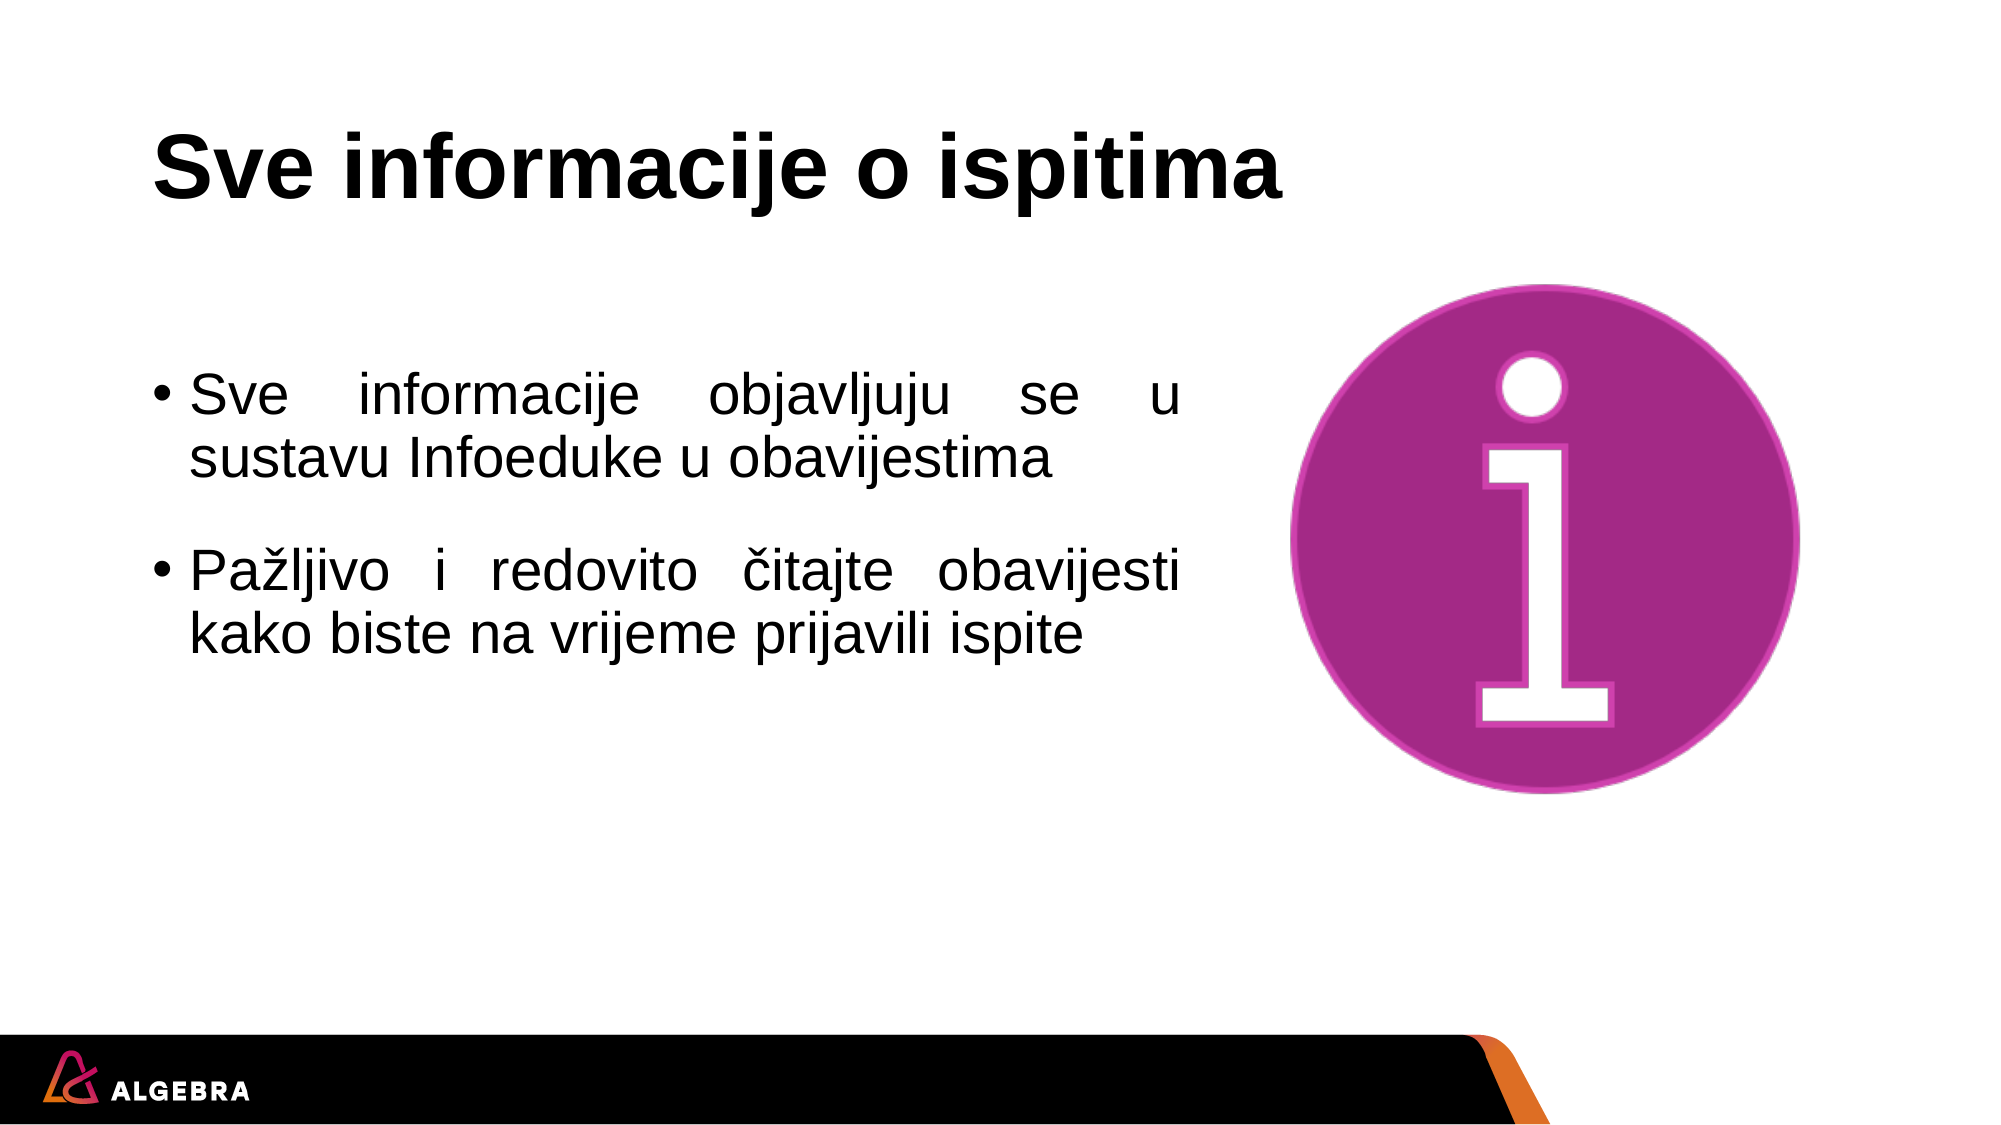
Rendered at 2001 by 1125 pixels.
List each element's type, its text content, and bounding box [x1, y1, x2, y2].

list Sve informacije objavljuju se u sustavu Infoeduke u obavijestima Pažljivo i redovito čitajte obavijesti kako biste na vrijeme prijavili ispite [137, 357, 1198, 1014]
picture [1228, 222, 1863, 857]
picture [0, 1034, 1733, 1125]
title Sve informacije o ispitima [137, 59, 1863, 278]
